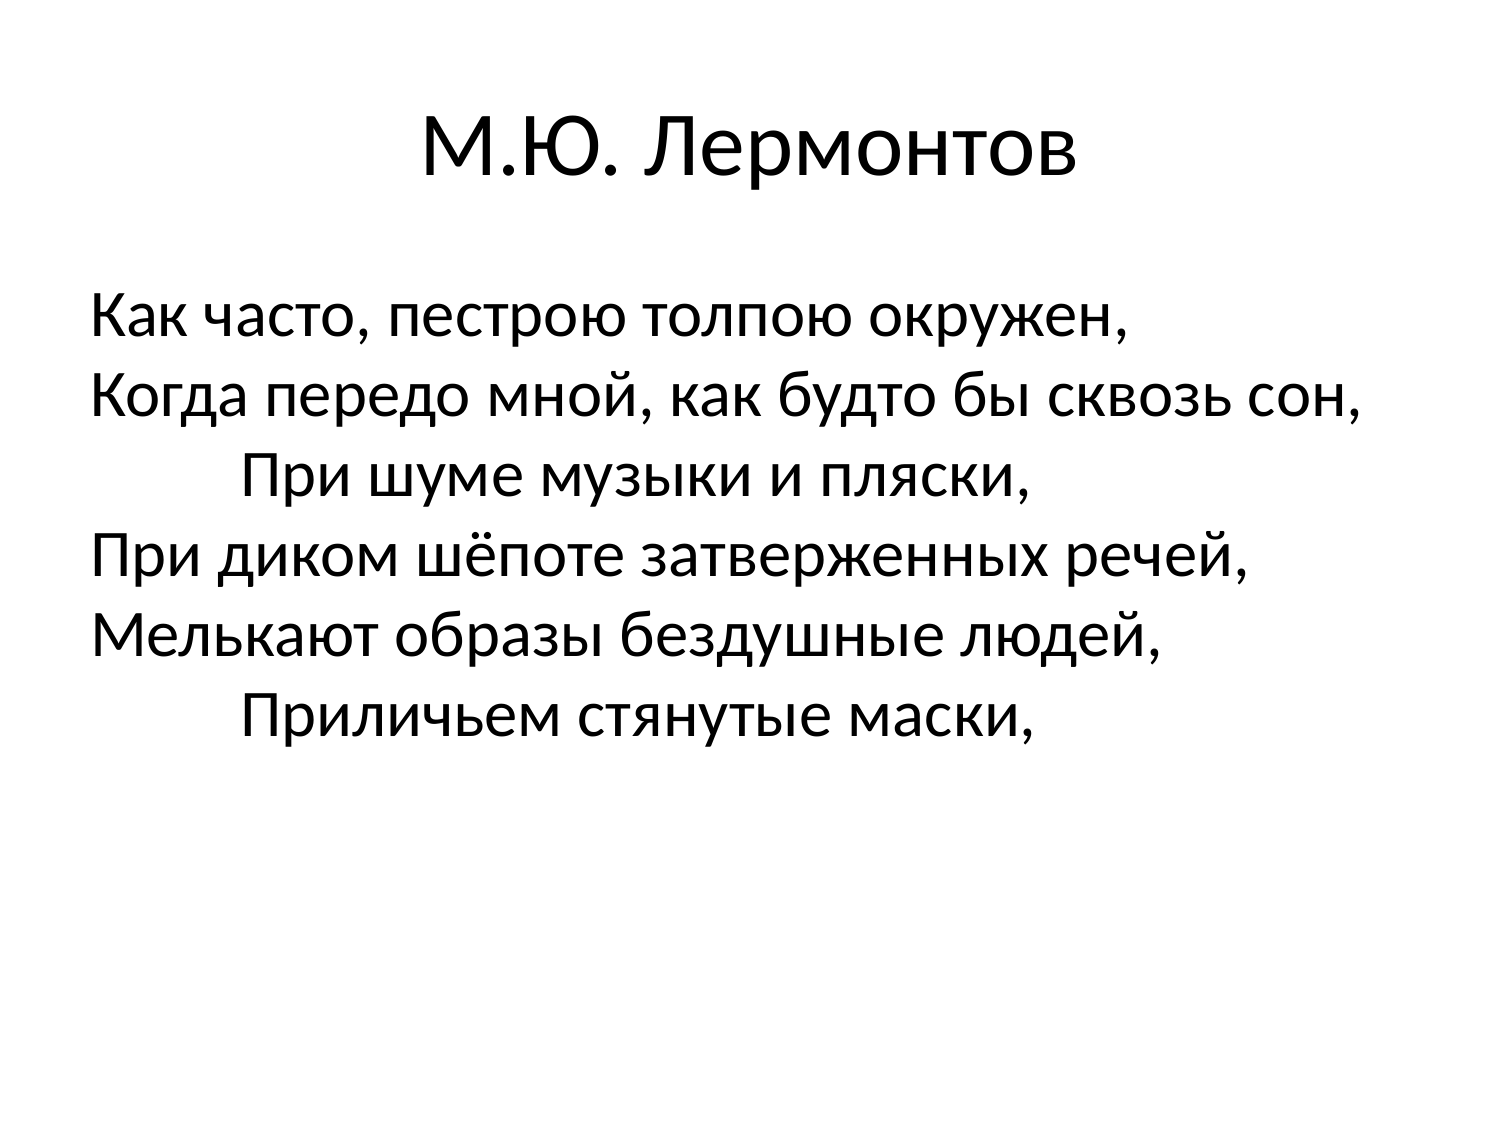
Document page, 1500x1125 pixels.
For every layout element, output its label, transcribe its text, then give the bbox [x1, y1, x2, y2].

list Как часто, пестрою толпою окружен, Когда передо мной, как будто бы сквозь сон, При шуме музыки и пляски, При диком шёпоте затверженных речей, Мелькают образы бездушные людей, Приличьем стянутые маски, [75, 262, 1425, 1005]
title М.Ю. Лермонтов [75, 45, 1425, 233]
